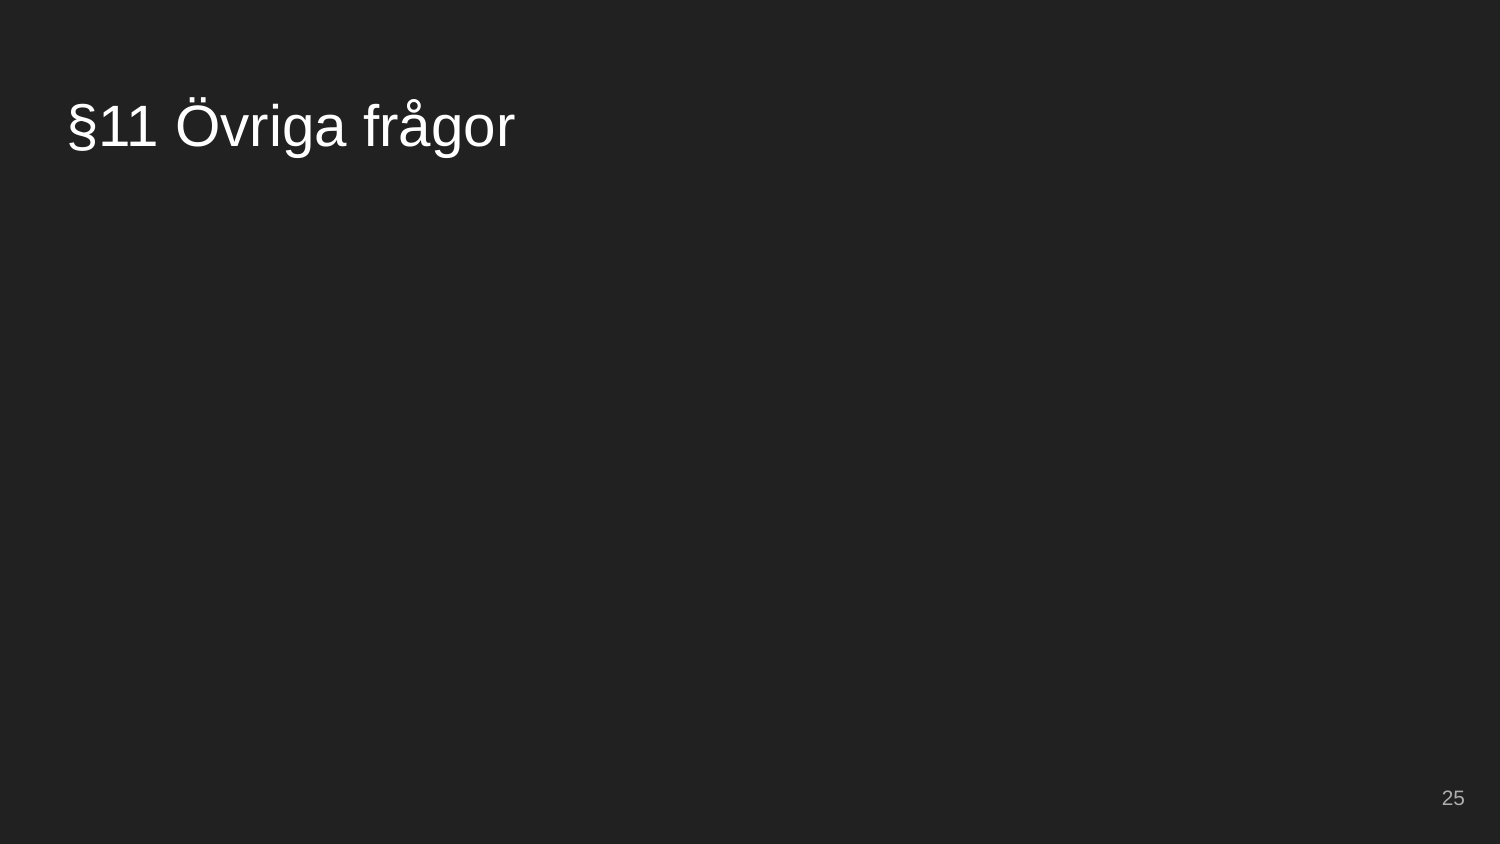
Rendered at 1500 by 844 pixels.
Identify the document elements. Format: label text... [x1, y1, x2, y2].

slide_number ‹#› [1389, 764, 1480, 830]
title §11 Övriga frågor [51, 72, 1449, 167]
